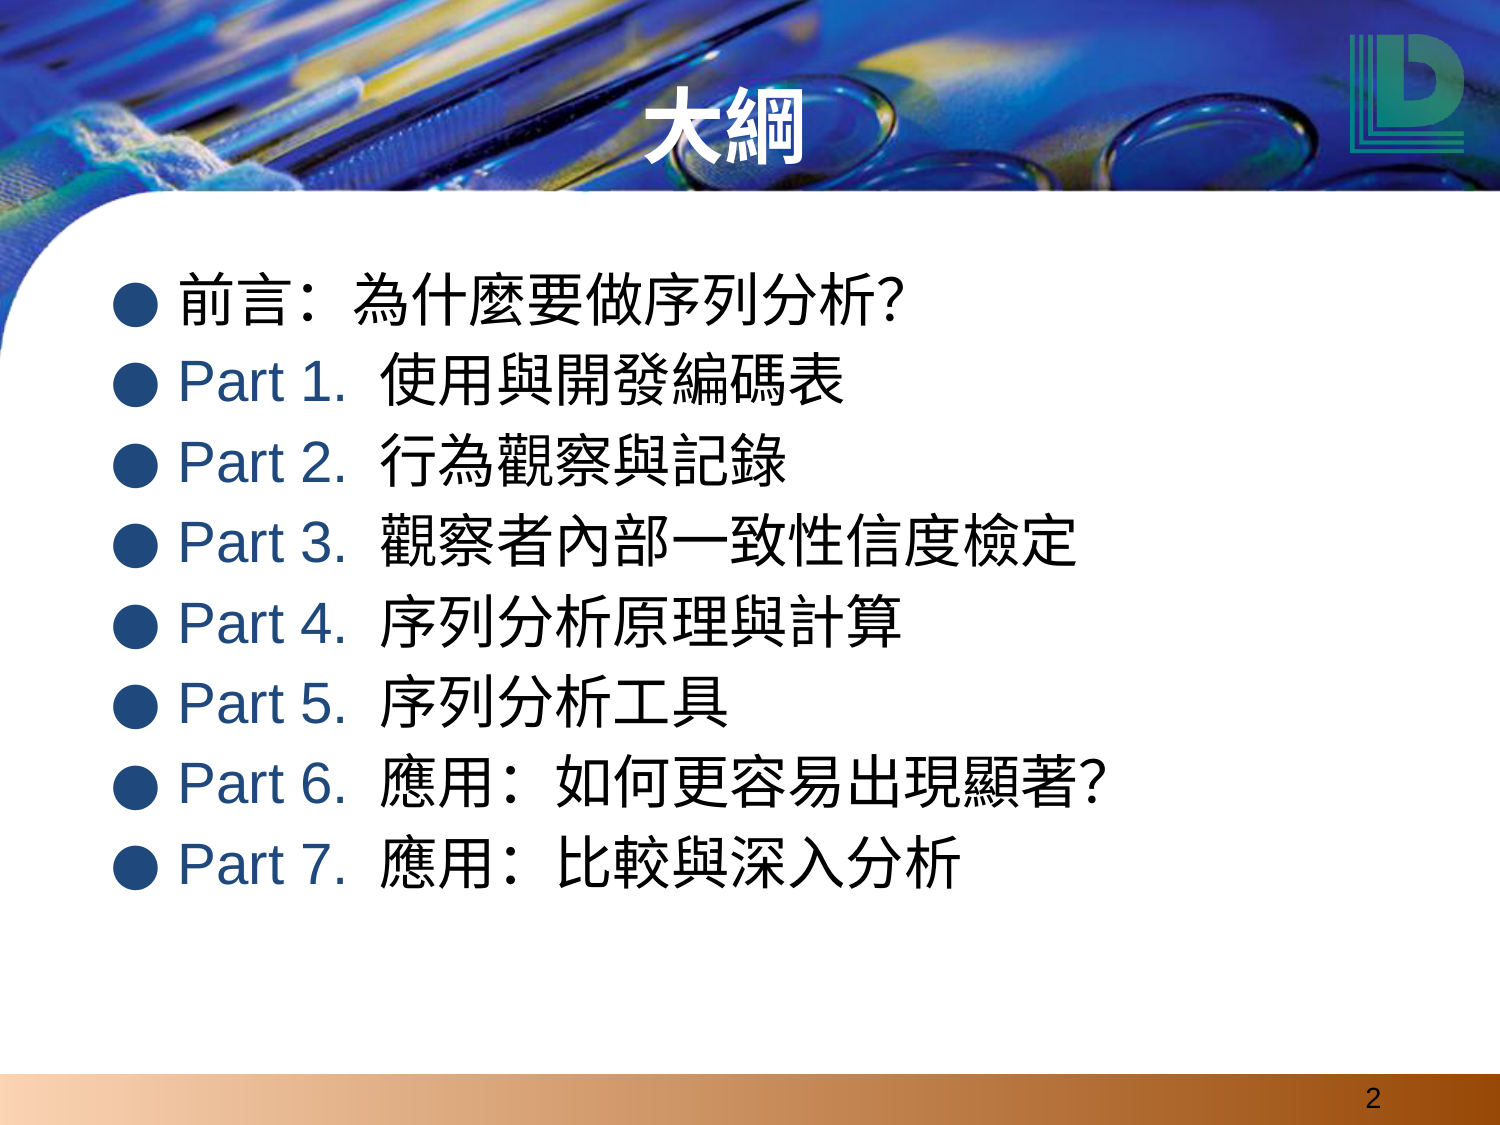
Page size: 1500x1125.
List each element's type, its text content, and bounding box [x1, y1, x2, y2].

slide_number ‹#› [1350, 1074, 1488, 1118]
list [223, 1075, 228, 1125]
table_cell 2 [369, 1075, 373, 1125]
list 前言：為什麼要做序列分析？ Part 1. 使用與開發編碼表 Part 2. 行為觀察與記錄 Part 3. 觀察者內部一致性信度檢定 Part 4. 序列分析原理與計算 Part 5. 序列分析工具 Part 6. 應用：如何更容易出現顯著？ Part 7. 應用：比較與深入分析 [87, 237, 1432, 1038]
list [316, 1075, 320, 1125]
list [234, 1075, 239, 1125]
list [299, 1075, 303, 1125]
title 大綱 [137, 93, 1313, 190]
picture [0, 0, 1500, 383]
